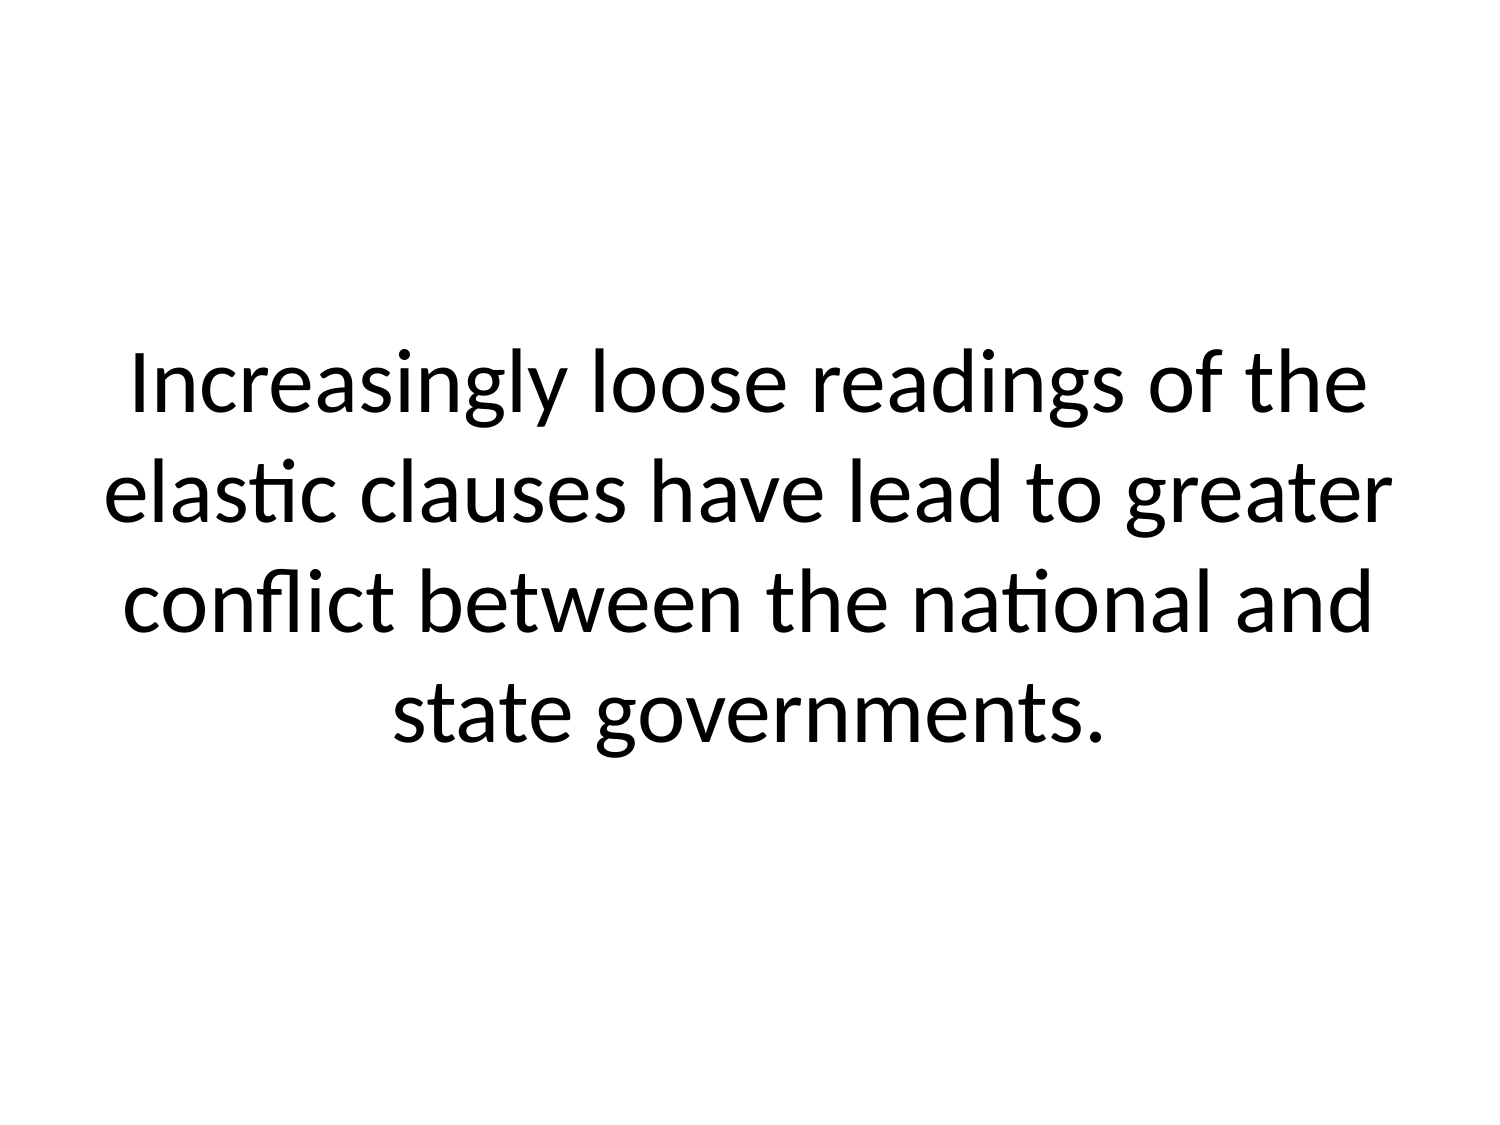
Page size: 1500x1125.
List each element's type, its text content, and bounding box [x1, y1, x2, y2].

title Increasingly loose readings of the elastic clauses have lead to greater conflict between the national and state governments. [74, 44, 1426, 1038]
